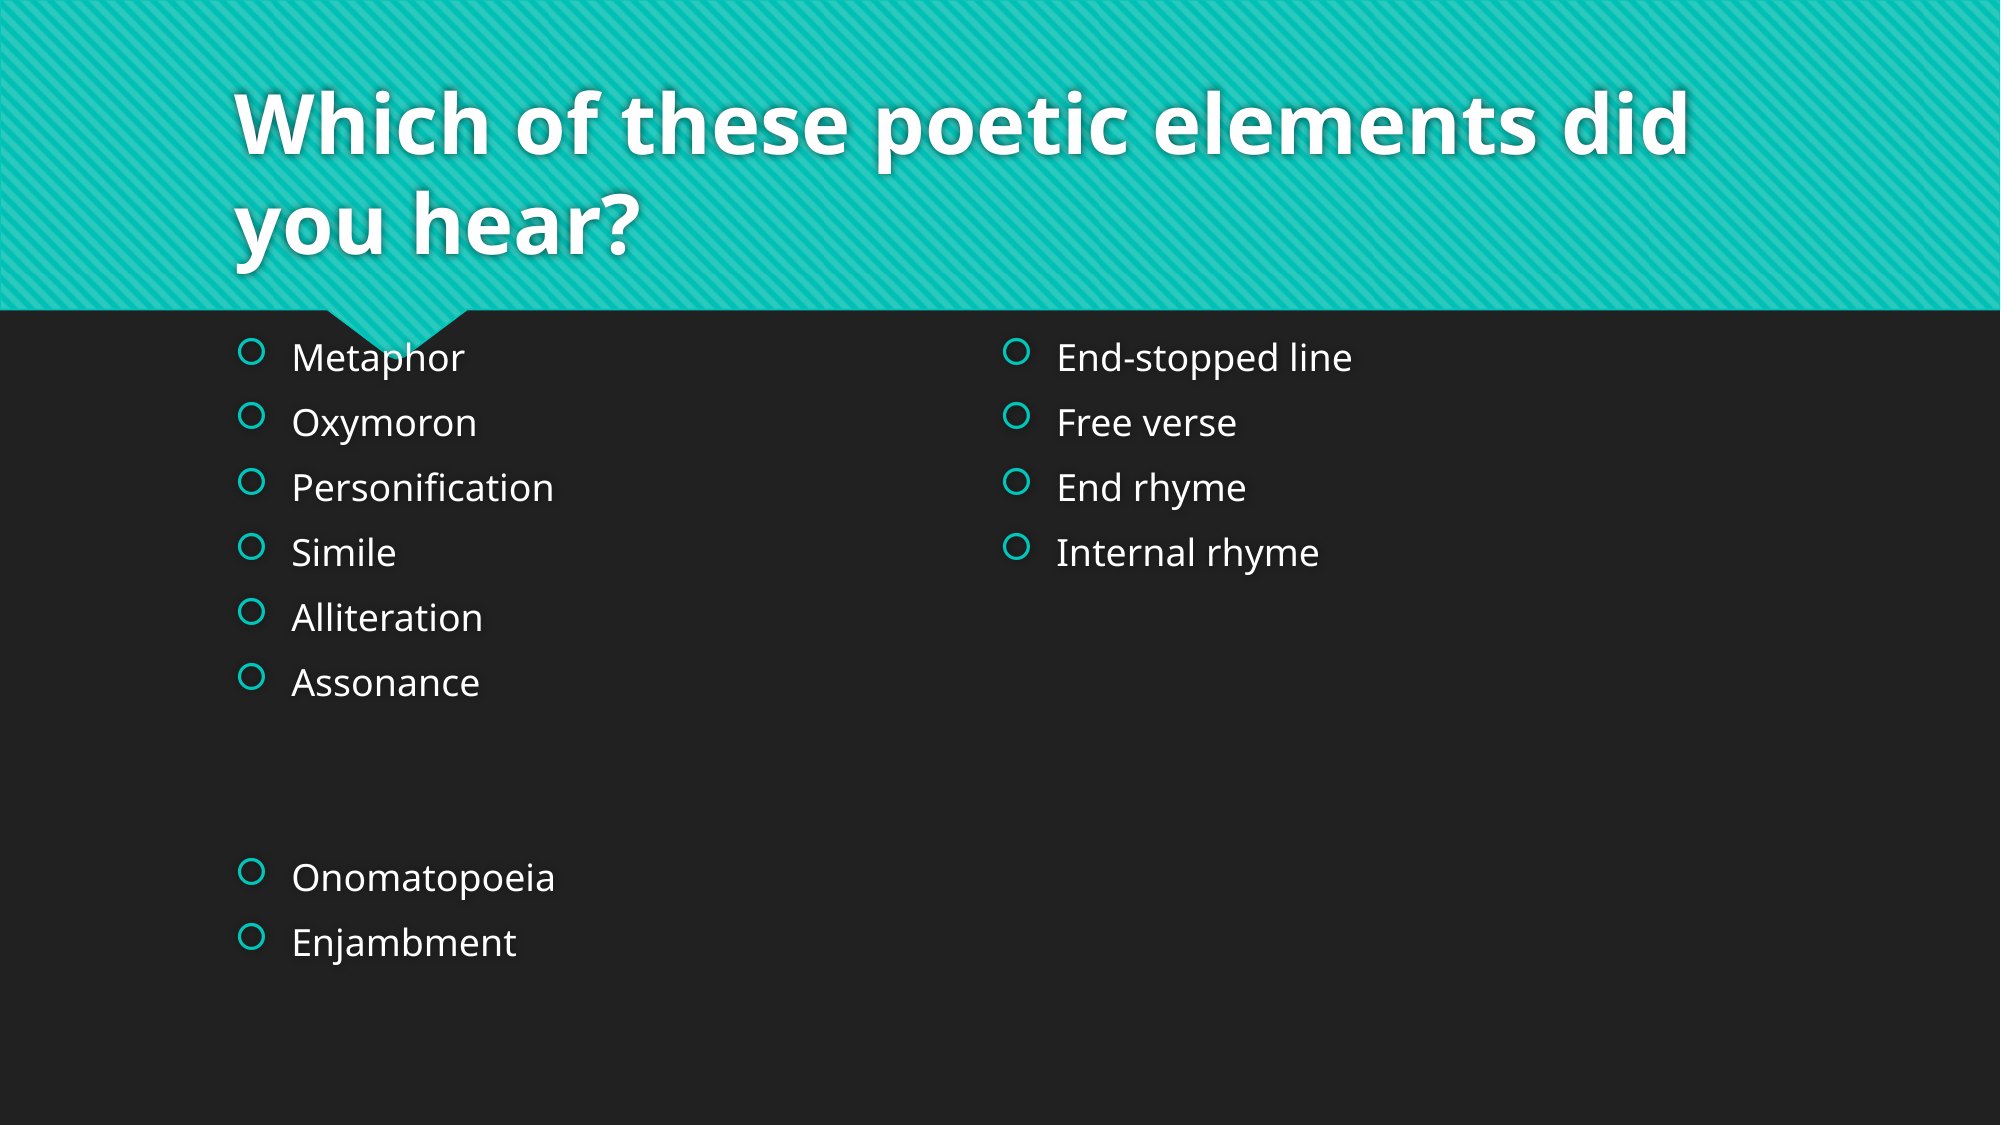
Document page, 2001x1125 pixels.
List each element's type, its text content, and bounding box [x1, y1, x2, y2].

list Metaphor Oxymoron Personification Simile Alliteration Assonance Onomatopoeia Enjambment End-stopped line Free verse End rhyme Internal rhyme [219, 311, 1780, 986]
title Which of these poetic elements did you hear? [219, 76, 1826, 279]
